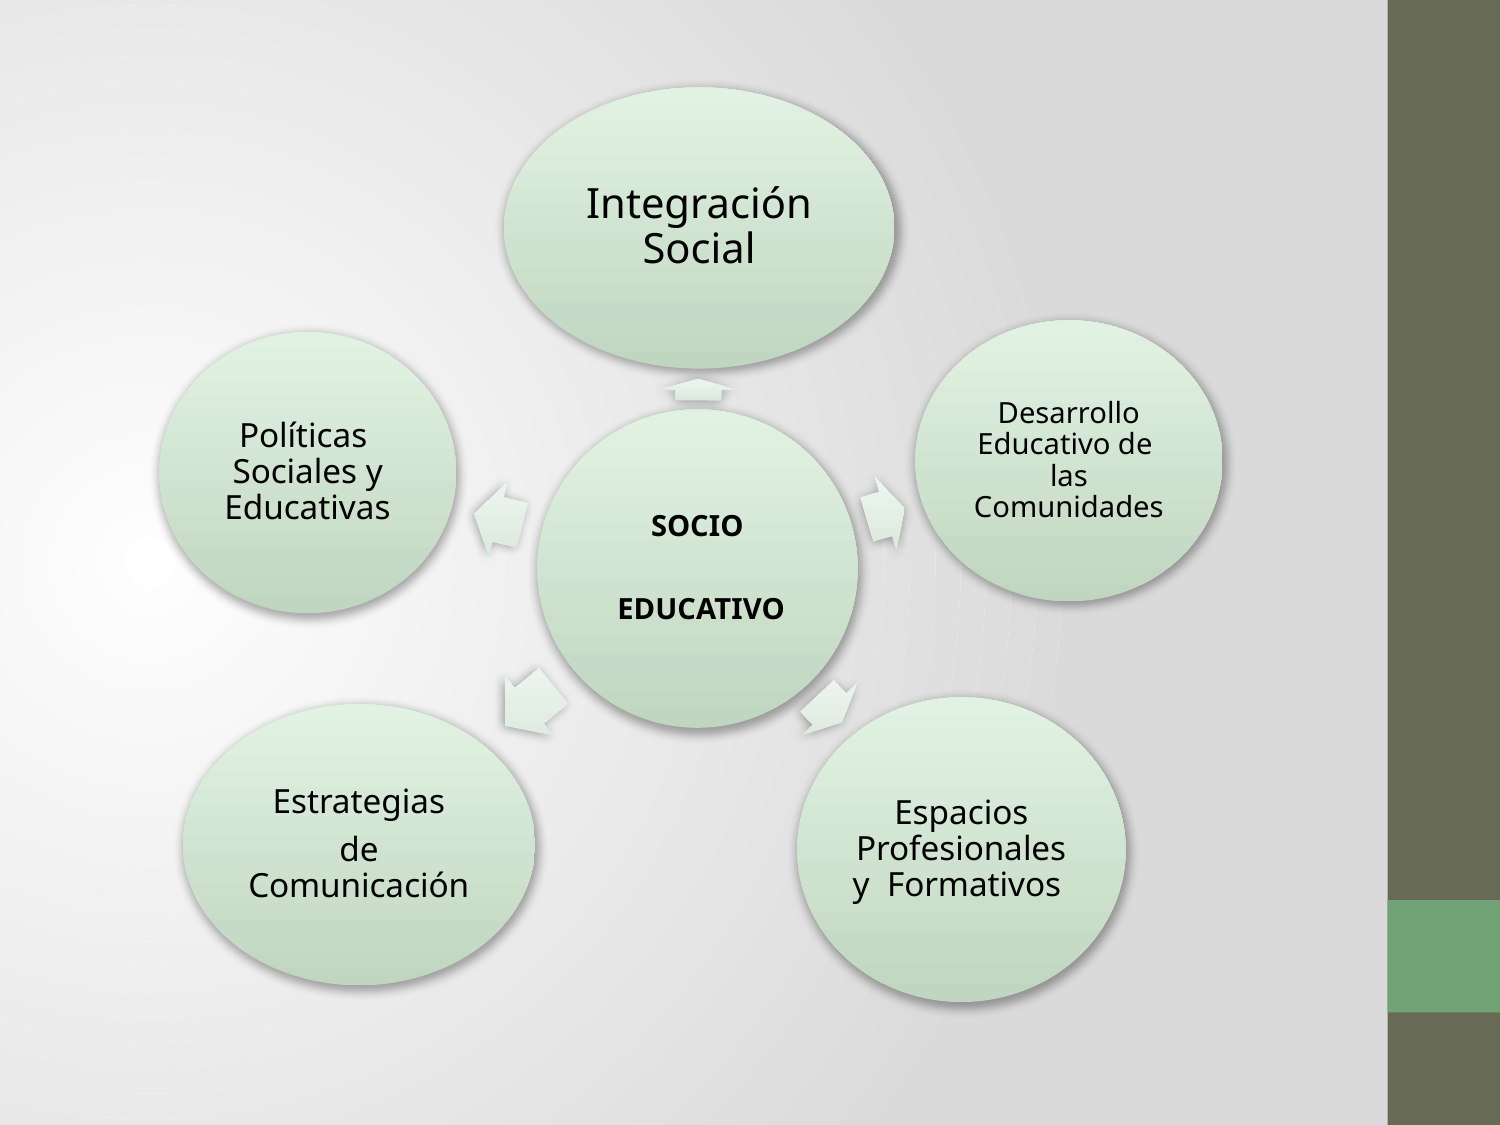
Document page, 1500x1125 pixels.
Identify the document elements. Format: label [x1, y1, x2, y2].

text_box [99, 89, 1318, 1000]
